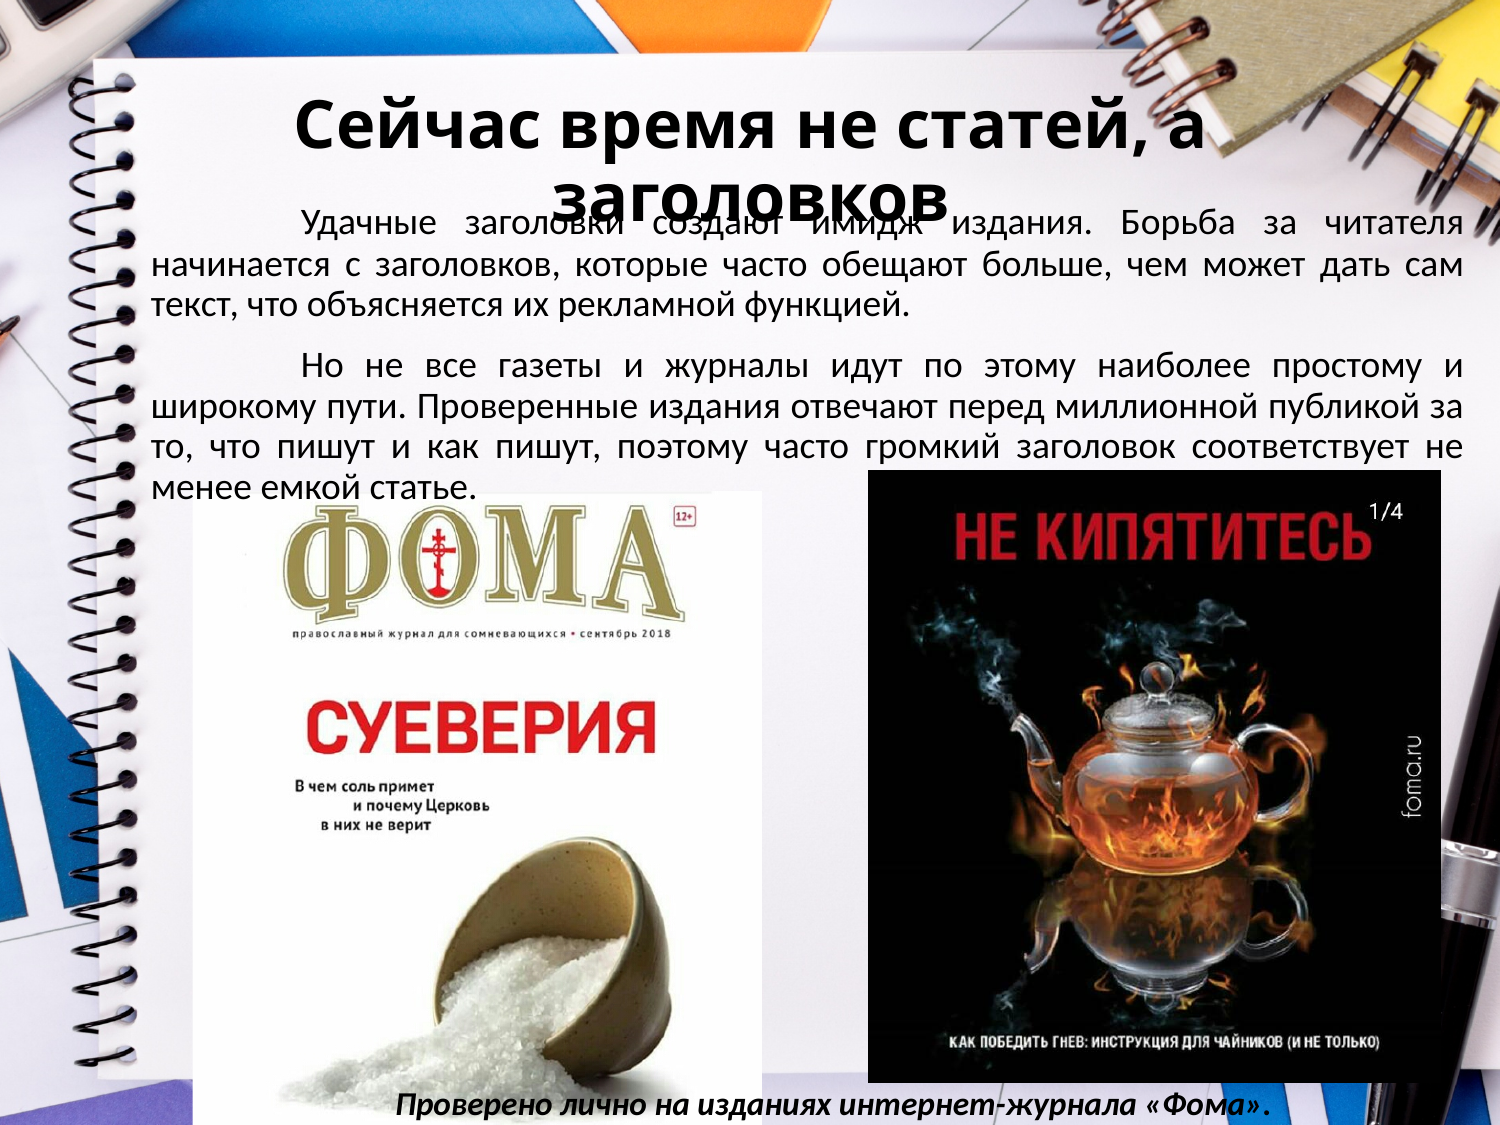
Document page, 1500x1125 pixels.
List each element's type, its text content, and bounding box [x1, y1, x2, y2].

text_box Проверено лично на изданиях интернет-журнала «Фома». [762, 1074, 1314, 1125]
picture [0, 0, 1500, 1125]
title Сейчас время не статей, а заголовков [108, 83, 1395, 244]
list Удачные заголовки создают имидж издания. Борьба за читателя начинается с заголовков, которые часто обещают больше, чем может дать сам текст, что объясняется их рекламной функцией. Но не все газеты и журналы идут по этому наиболее простому и широкому пути. Проверенные издания отвечают перед миллионной публикой за то, что пишут и как пишут, поэтому часто громкий заголовок соответствует не менее емкой статье. [135, 191, 1480, 965]
